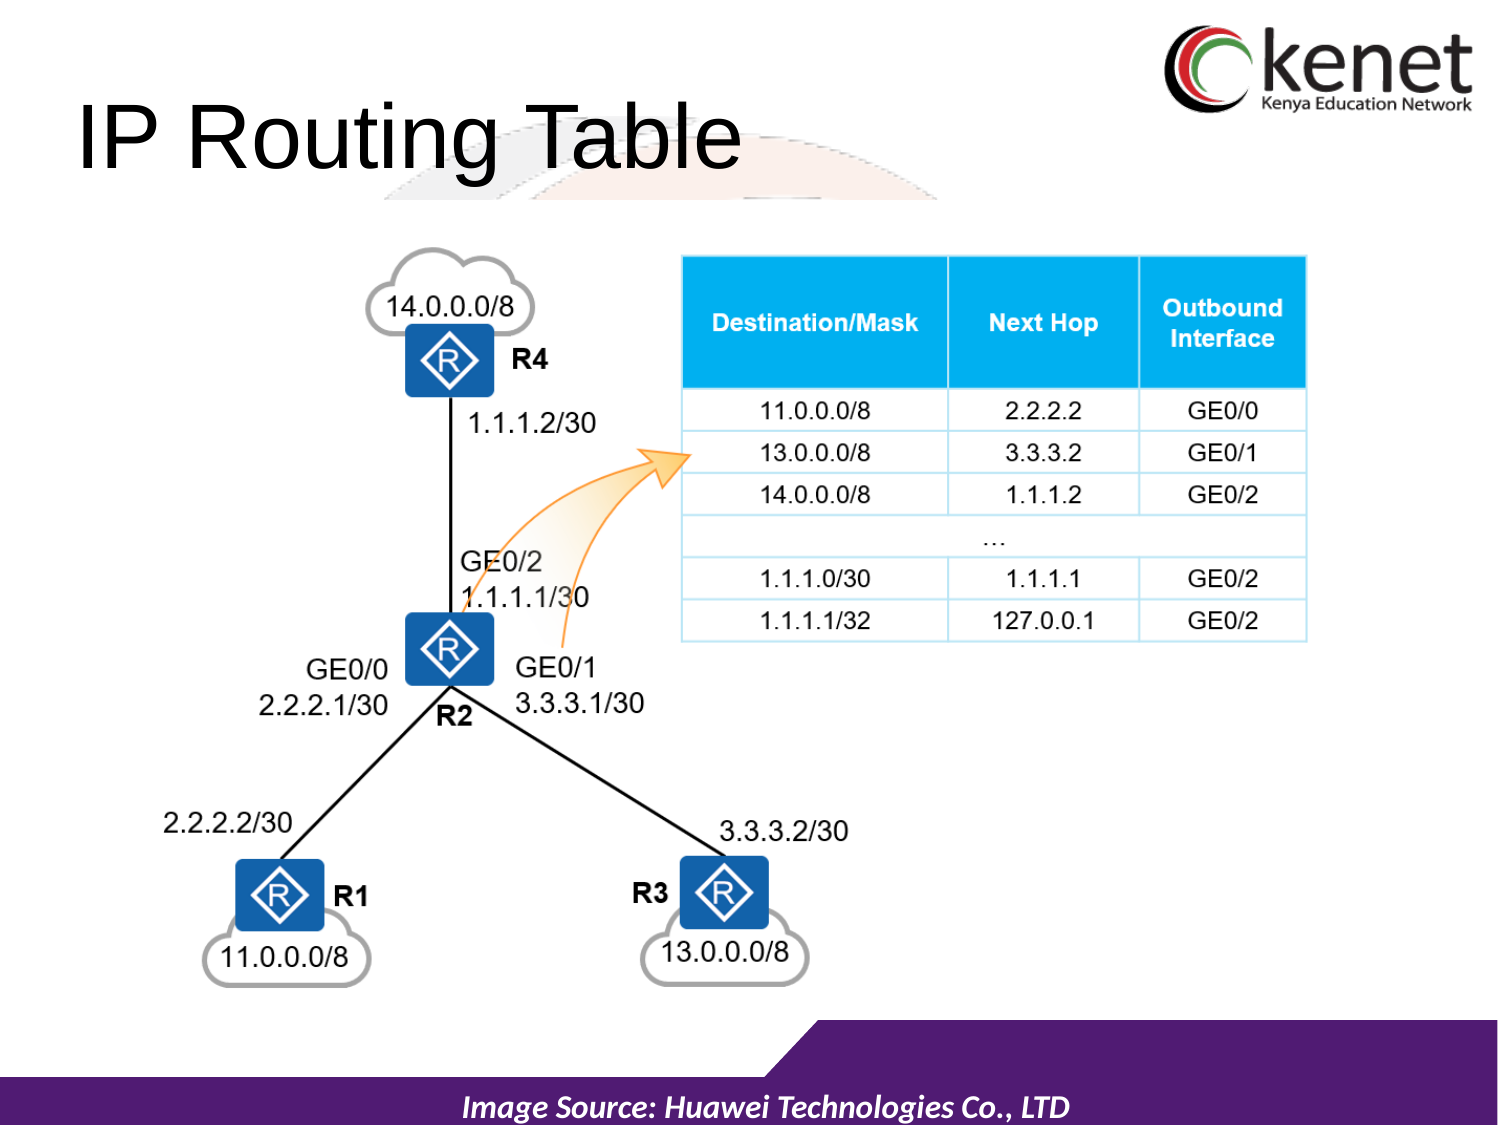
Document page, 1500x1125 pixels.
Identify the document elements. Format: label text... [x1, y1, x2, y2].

text_box Image Source: Huawei Technologies Co., LTD [446, 1078, 1452, 1125]
text_box [0, 1020, 1498, 1125]
picture [1163, 11, 1477, 118]
picture [74, 116, 1316, 1009]
title IP Routing Table [75, 44, 1425, 233]
